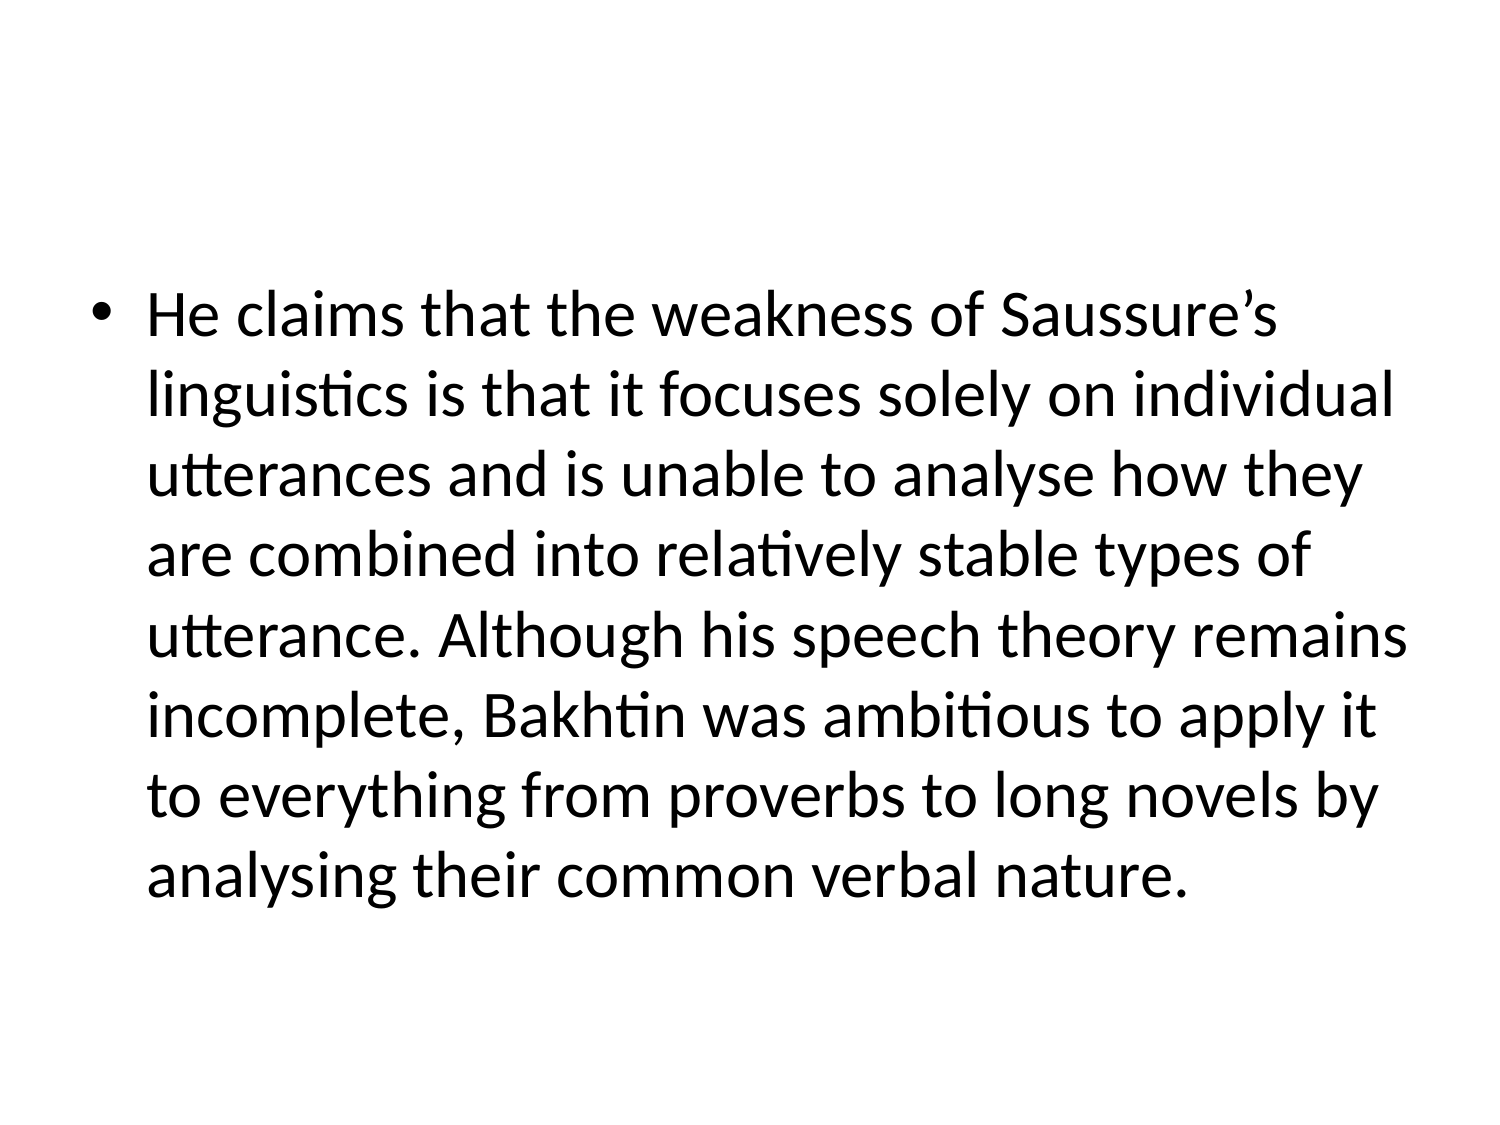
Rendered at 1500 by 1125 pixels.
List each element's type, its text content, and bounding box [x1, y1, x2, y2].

list He claims that the weakness of Saussure’s linguistics is that it focuses solely on individual utterances and is unable to analyse how they are combined into relatively stable types of utterance. Although his speech theory remains incomplete, Bakhtin was ambitious to apply it to everything from proverbs to long novels by analysing their common verbal nature. [75, 262, 1425, 1005]
